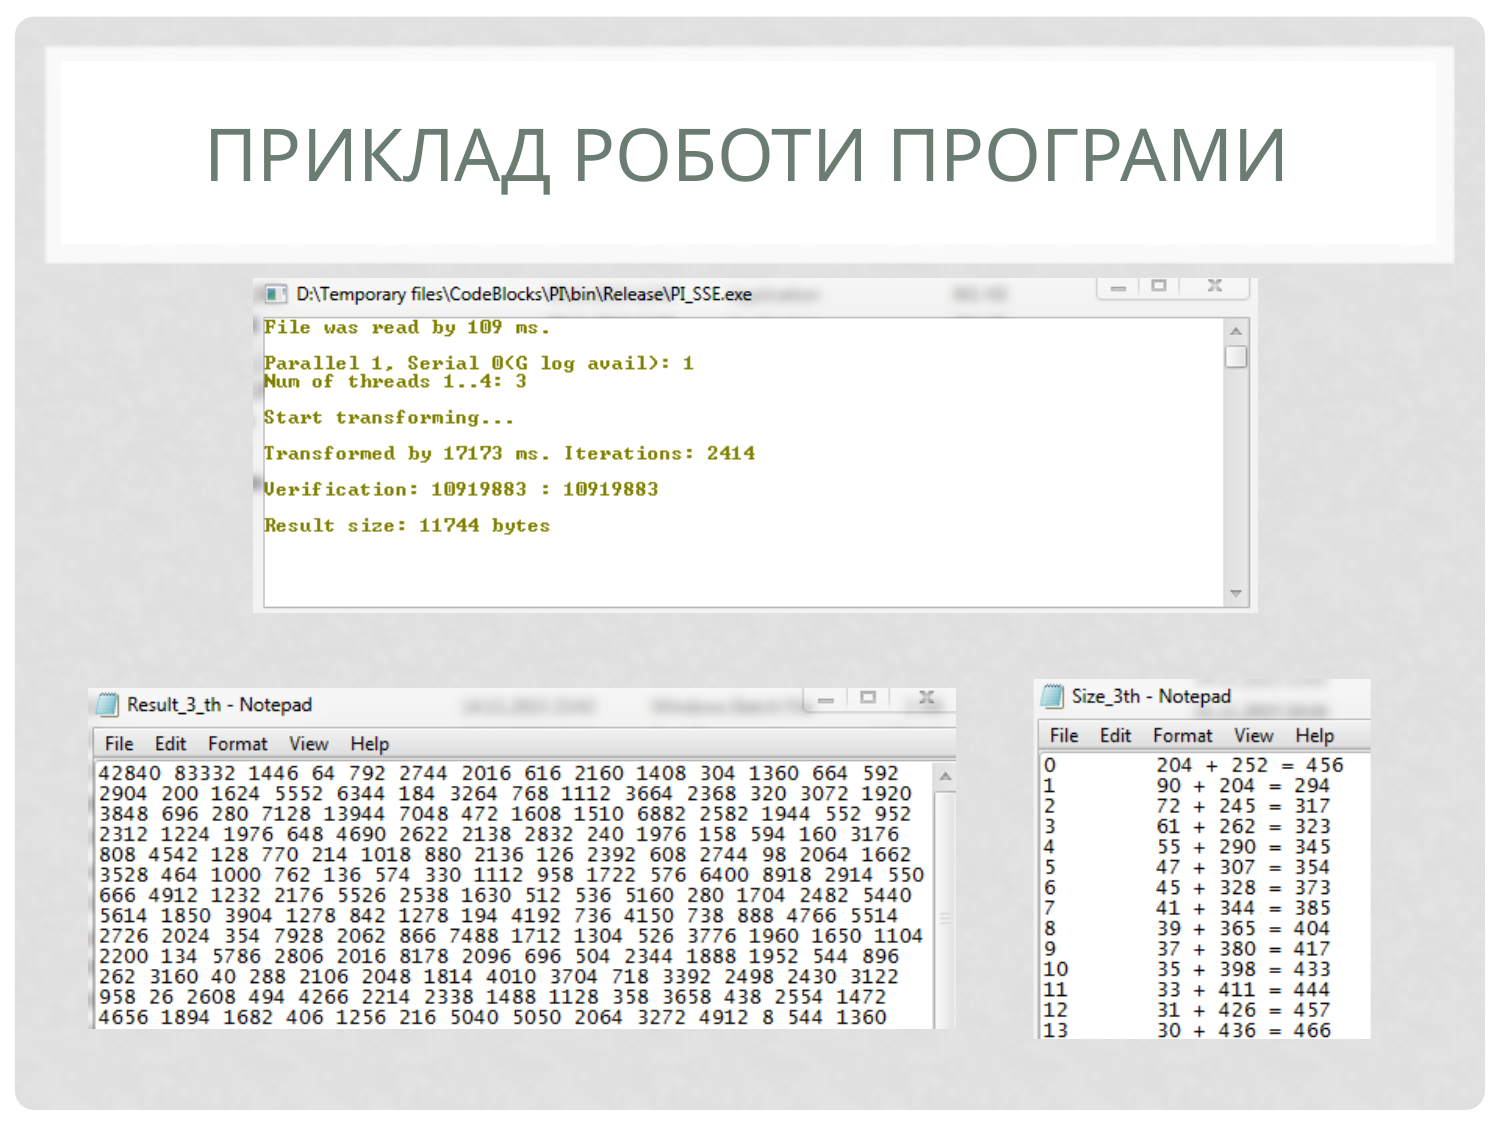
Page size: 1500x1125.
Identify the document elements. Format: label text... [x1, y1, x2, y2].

picture [1033, 678, 1371, 1039]
picture [88, 688, 956, 1030]
picture [253, 278, 1259, 613]
title Приклад роботи програми [69, 66, 1425, 238]
